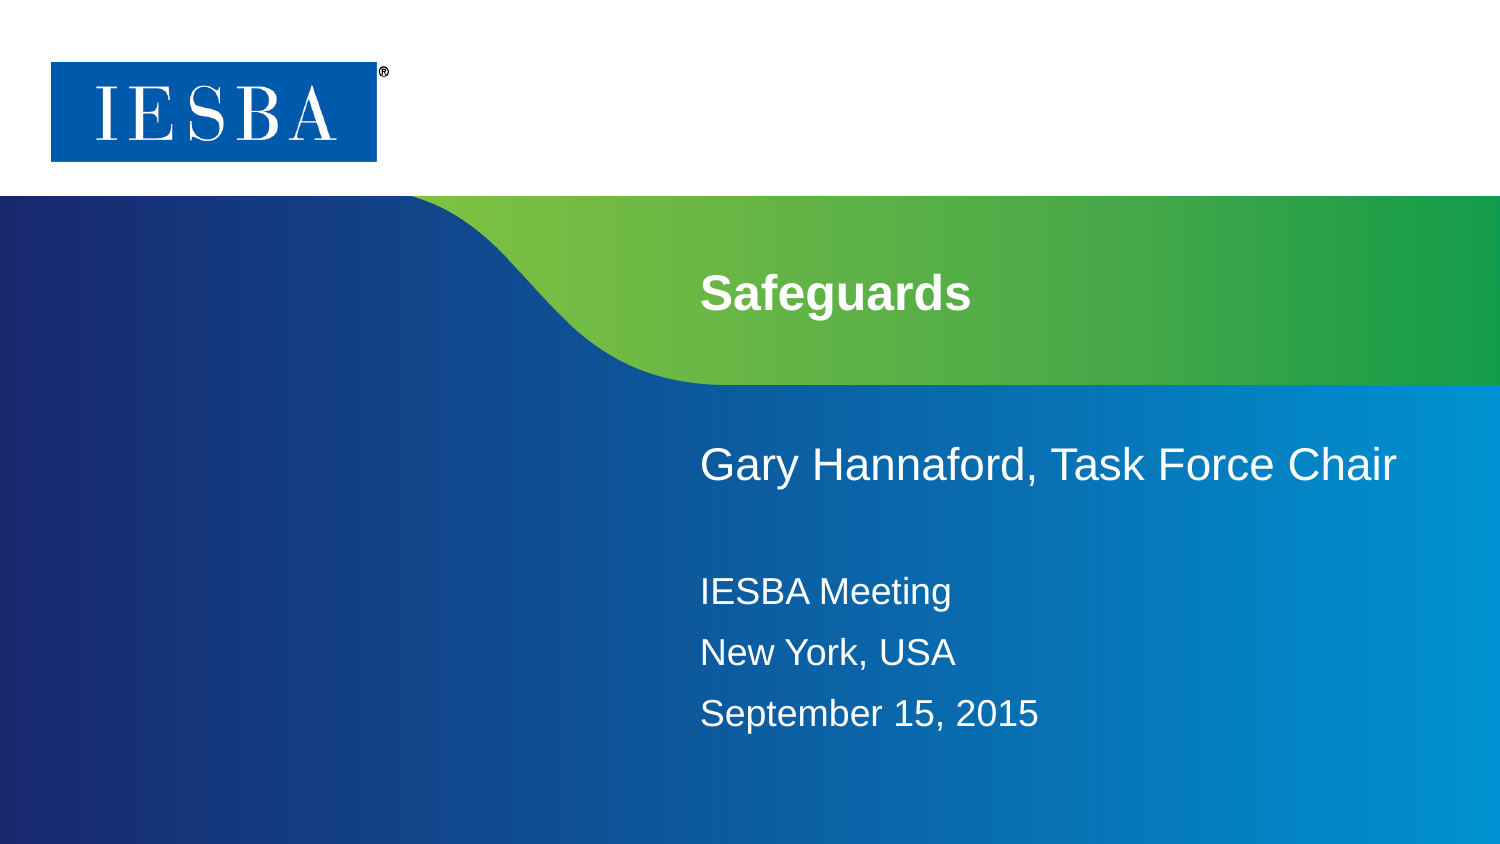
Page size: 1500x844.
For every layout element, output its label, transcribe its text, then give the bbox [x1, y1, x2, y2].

subtitle Gary Hannaford, Task Force Chair IESBA Meeting New York, USA September 15, 2015 [699, 434, 1488, 785]
title Safeguards [699, 229, 1463, 352]
picture [412, 196, 1500, 385]
picture [51, 62, 389, 162]
